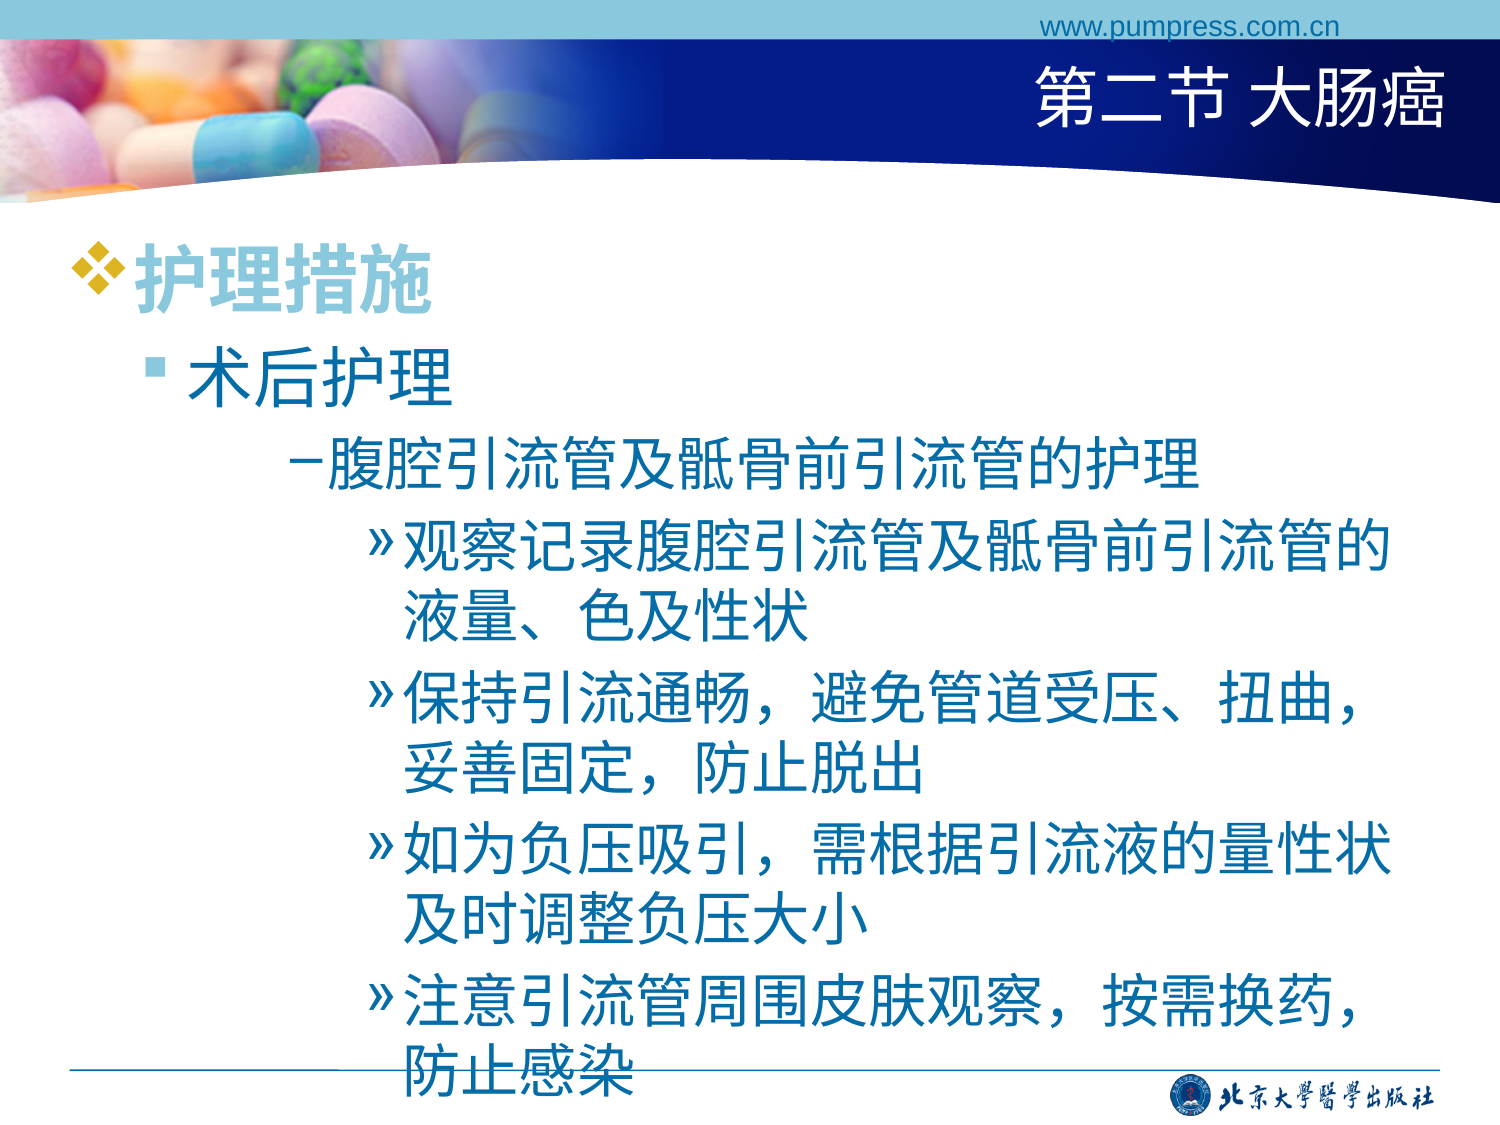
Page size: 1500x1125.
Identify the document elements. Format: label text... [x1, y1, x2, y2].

list 护理措施 术后护理 腹腔引流管及骶骨前引流管的护理 观察记录腹腔引流管及骶骨前引流管的液量、色及性状 保持引流通畅，避免管道受压、扭曲，妥善固定，防止脱出 如为负压吸引，需根据引流液的量性状及时调整负压大小 注意引流管周围皮肤观察，按需换药，防止感染 [49, 224, 1463, 1026]
title 第二节 大肠癌 [137, 49, 1463, 143]
picture [1170, 1074, 1436, 1118]
picture [0, 40, 1500, 203]
slide_number www.pumpress.com.cn [1025, 0, 1463, 38]
